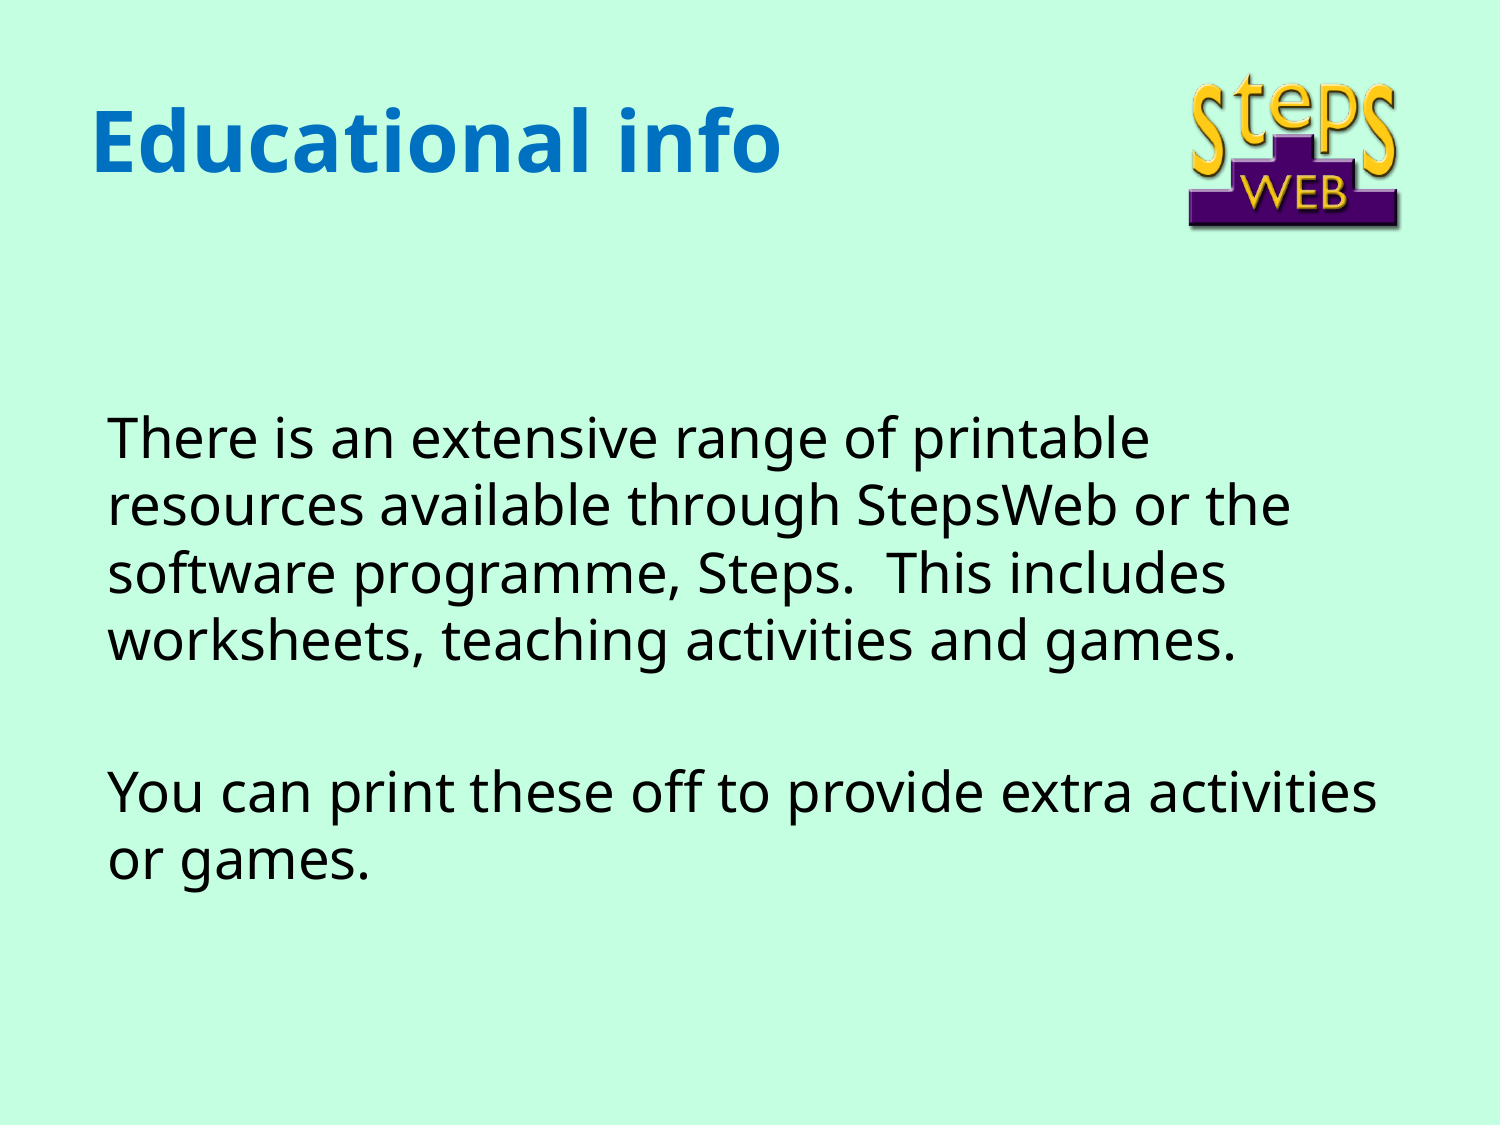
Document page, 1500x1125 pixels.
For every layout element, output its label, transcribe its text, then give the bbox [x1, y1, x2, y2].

title Educational info [75, 45, 1425, 233]
picture [1186, 71, 1403, 233]
list There is an extensive range of printable resources available through StepsWeb or the software programme, Steps. This includes worksheets, teaching activities and games. You can print these off to provide extra activities or games. [75, 243, 1425, 1047]
